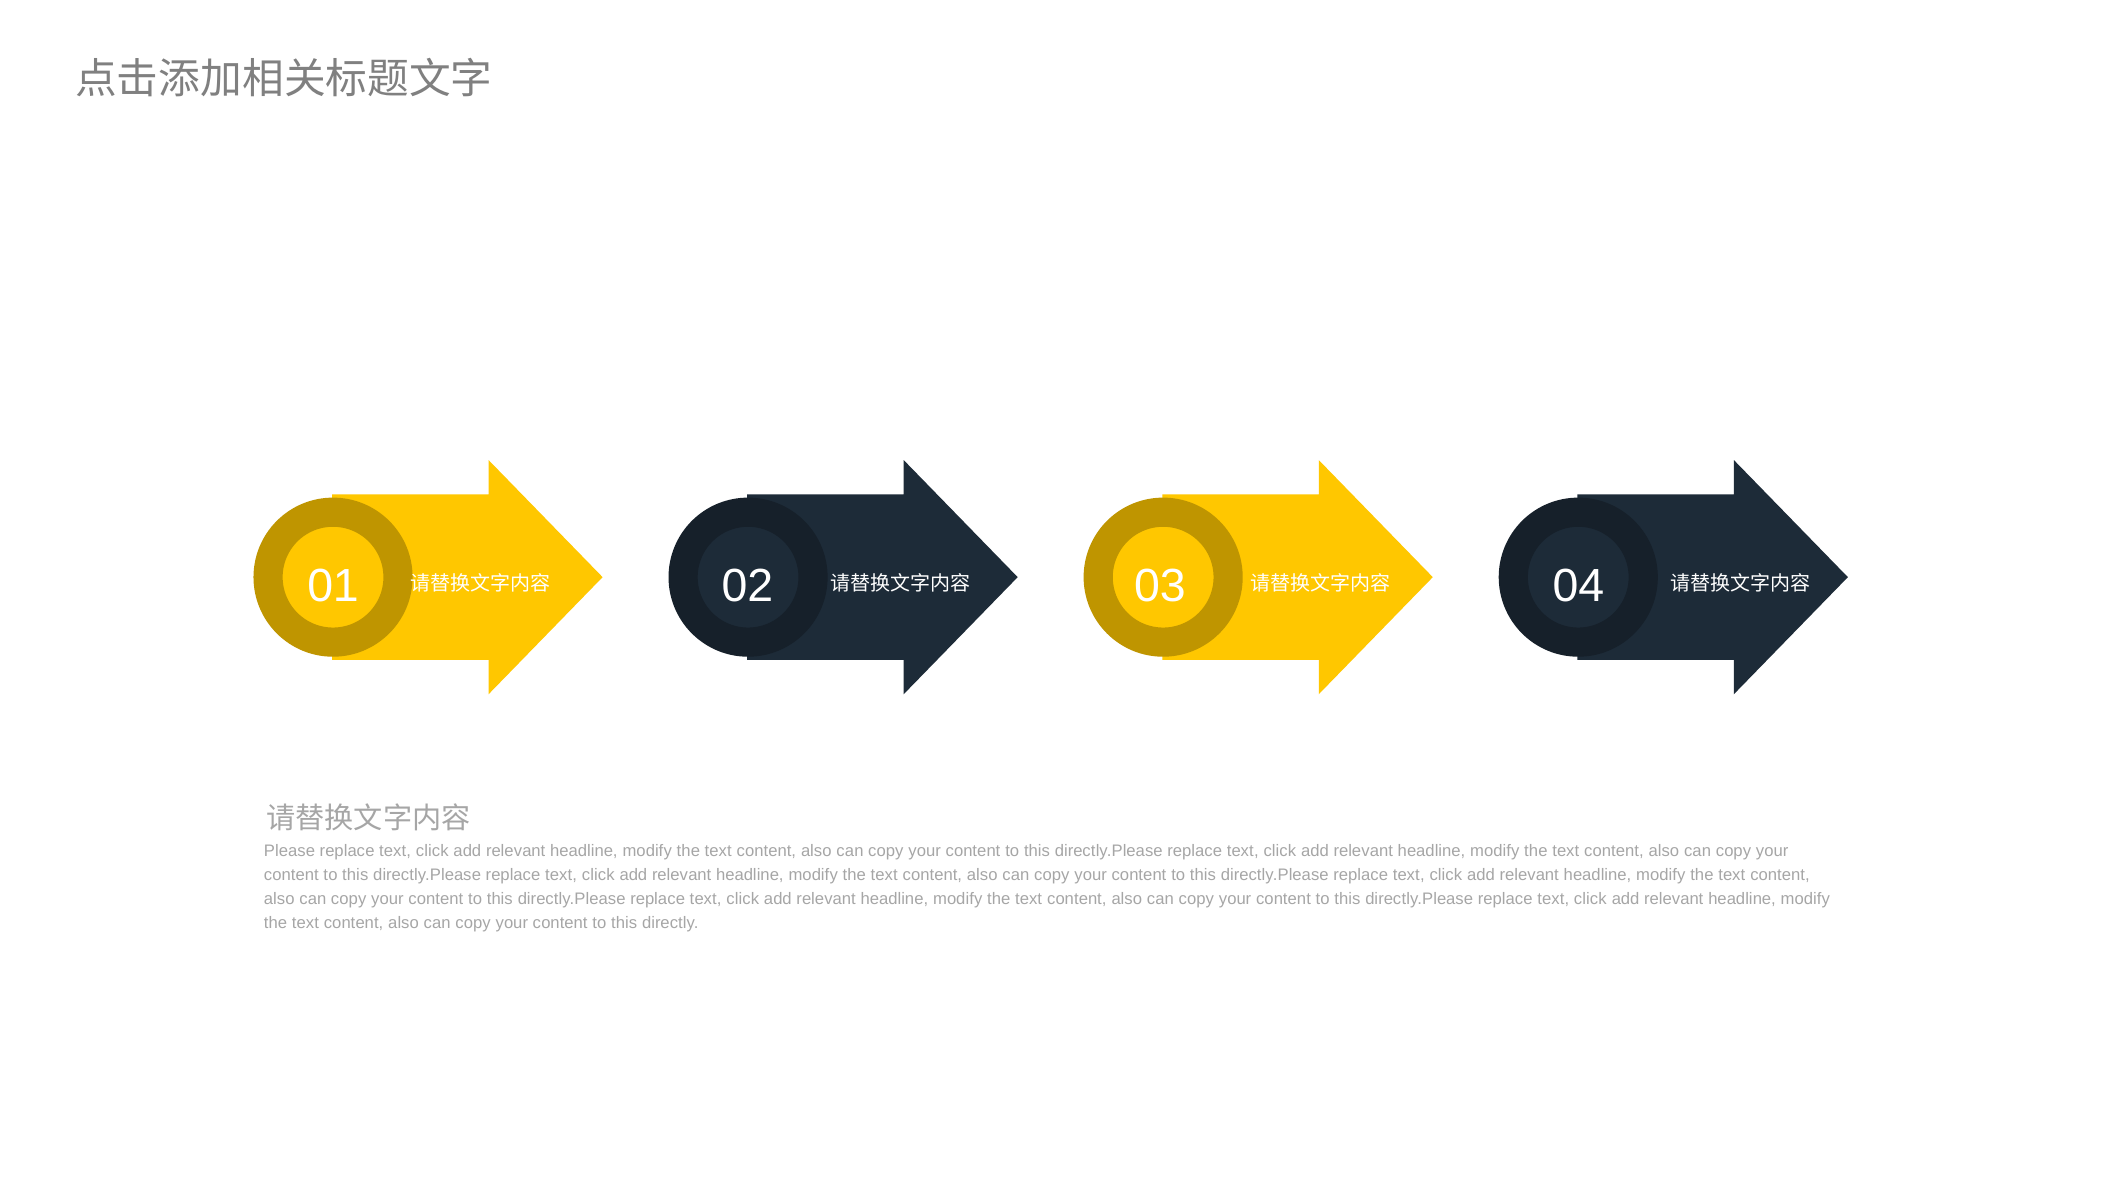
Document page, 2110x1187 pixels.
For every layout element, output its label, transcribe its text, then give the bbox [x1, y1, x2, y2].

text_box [682, 460, 1018, 695]
text_box 点击添加相关标题文字 [59, 44, 563, 107]
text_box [267, 460, 603, 695]
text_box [1513, 460, 1848, 695]
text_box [263, 793, 1846, 933]
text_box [1098, 460, 1433, 695]
